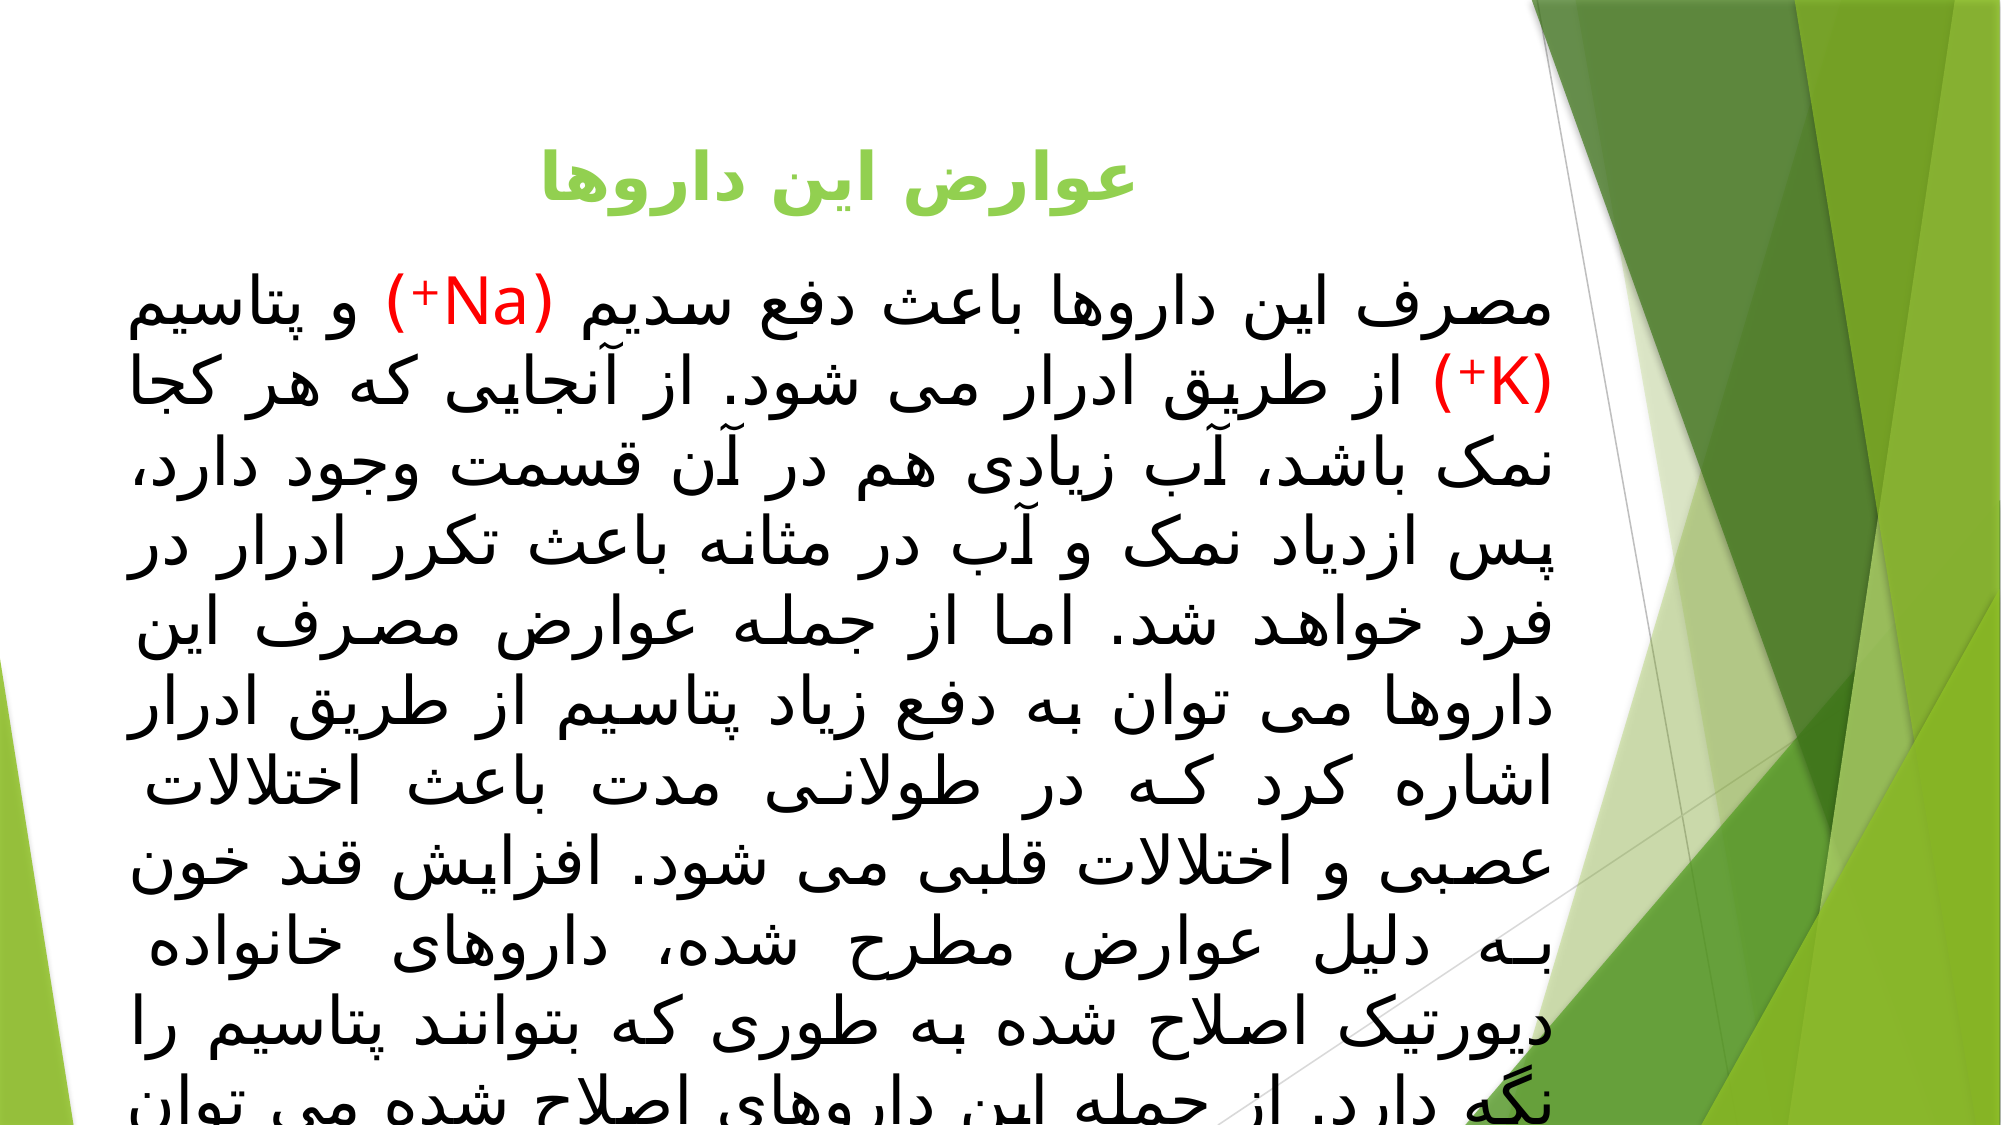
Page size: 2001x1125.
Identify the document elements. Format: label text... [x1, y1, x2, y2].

text_box عوارض این داروها مصرف این داروها باعث دفع سدیم (Na+) و پتاسیم (K+) از طریق ادرار می شود. از آنجایی که هر کجا نمک باشد، آب زیادی هم در آن قسمت وجود دارد، پس ازدیاد نمک و آب در مثانه باعث تکرر ادرار در فرد خواهد شد. اما از جمله عوارض مصرف این داروها می توان به دفع زیاد پتاسیم از طریق ادرار اشاره کرد که در طولانی مدت باعث اختلالات عصبی و اختلالات قلبی می شود. افزایش قند خون به دلیل عوارض مطرح شده، داروهای خانواده دیورتیک اصلاح شده به طوری که بتوانند پتاسیم را نگه دارد. از جمله این داروهای اصلاح شده می توان به موارد زیر اشاره کرد: [109, 126, 1571, 1125]
